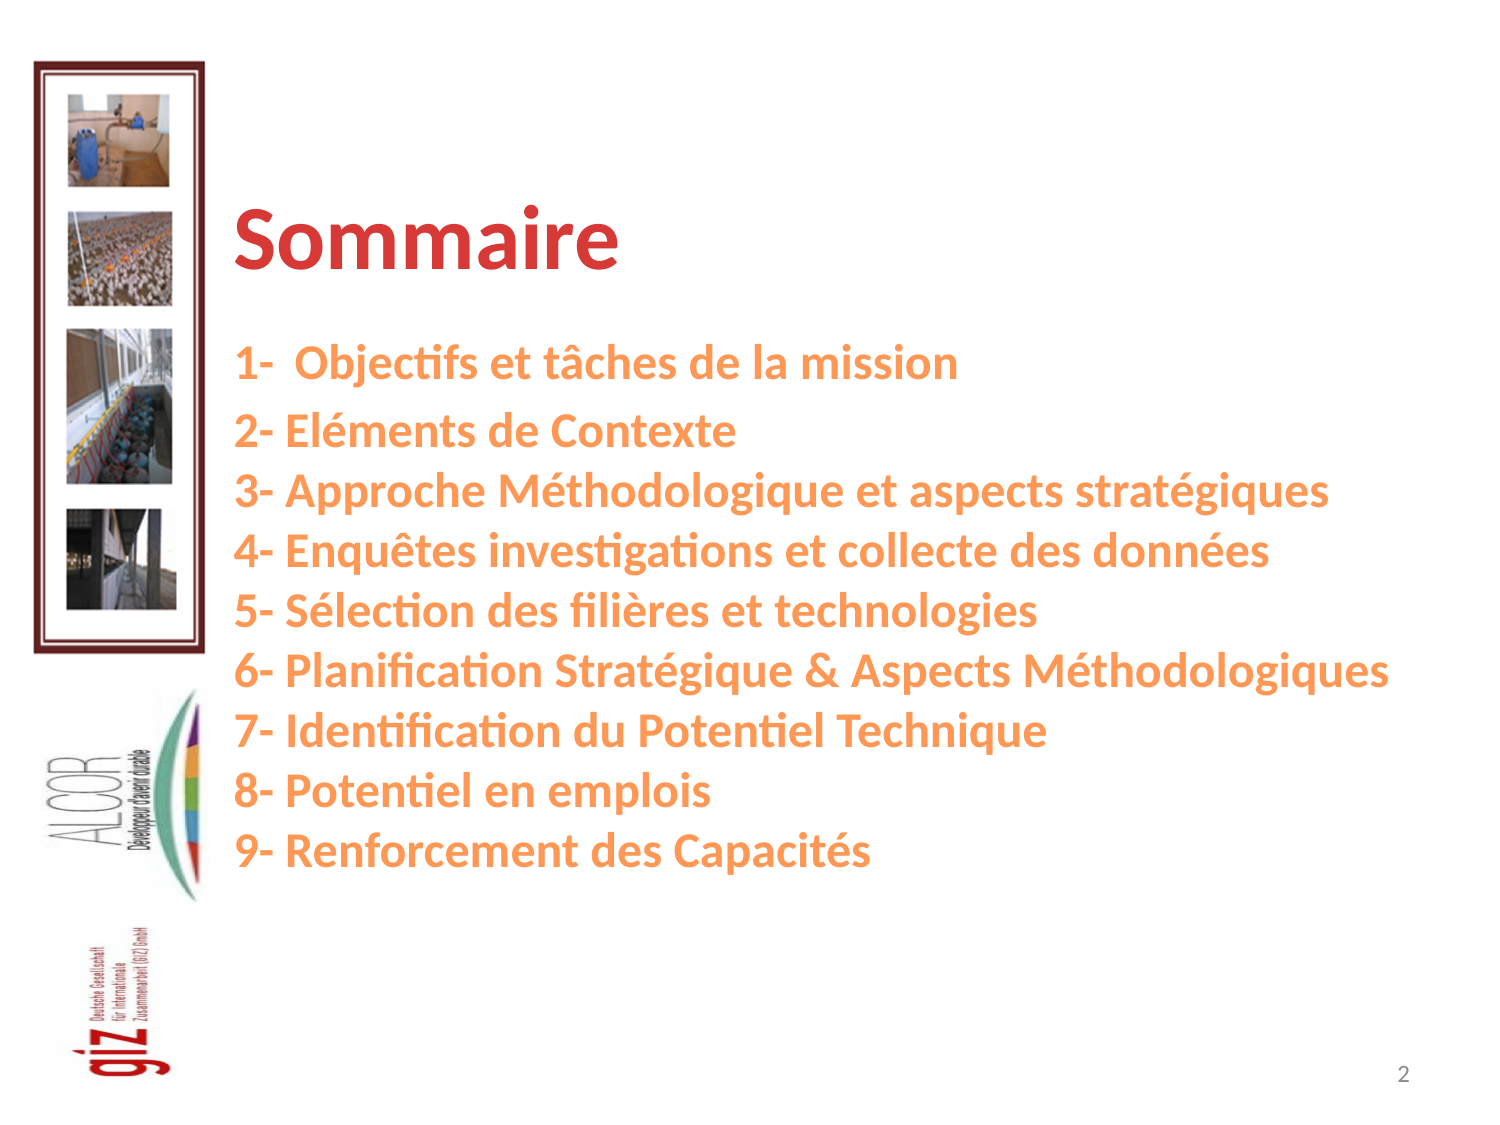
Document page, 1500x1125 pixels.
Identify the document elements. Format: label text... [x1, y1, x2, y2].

title Sommaire 1- Objectifs et tâches de la mission 2- Eléments de Contexte 3- Approche Méthodologique et aspects stratégiques 4- Enquêtes investigations et collecte des données 5- Sélection des filières et technologies 6- Planification Stratégique & Aspects Méthodologiques 7- Identification du Potentiel Technique 8- Potentiel en emplois 9- Renforcement des Capacités [218, 45, 1459, 1071]
slide_number 2 [1074, 1042, 1425, 1103]
picture [29, 54, 219, 662]
picture [0, 681, 325, 1083]
